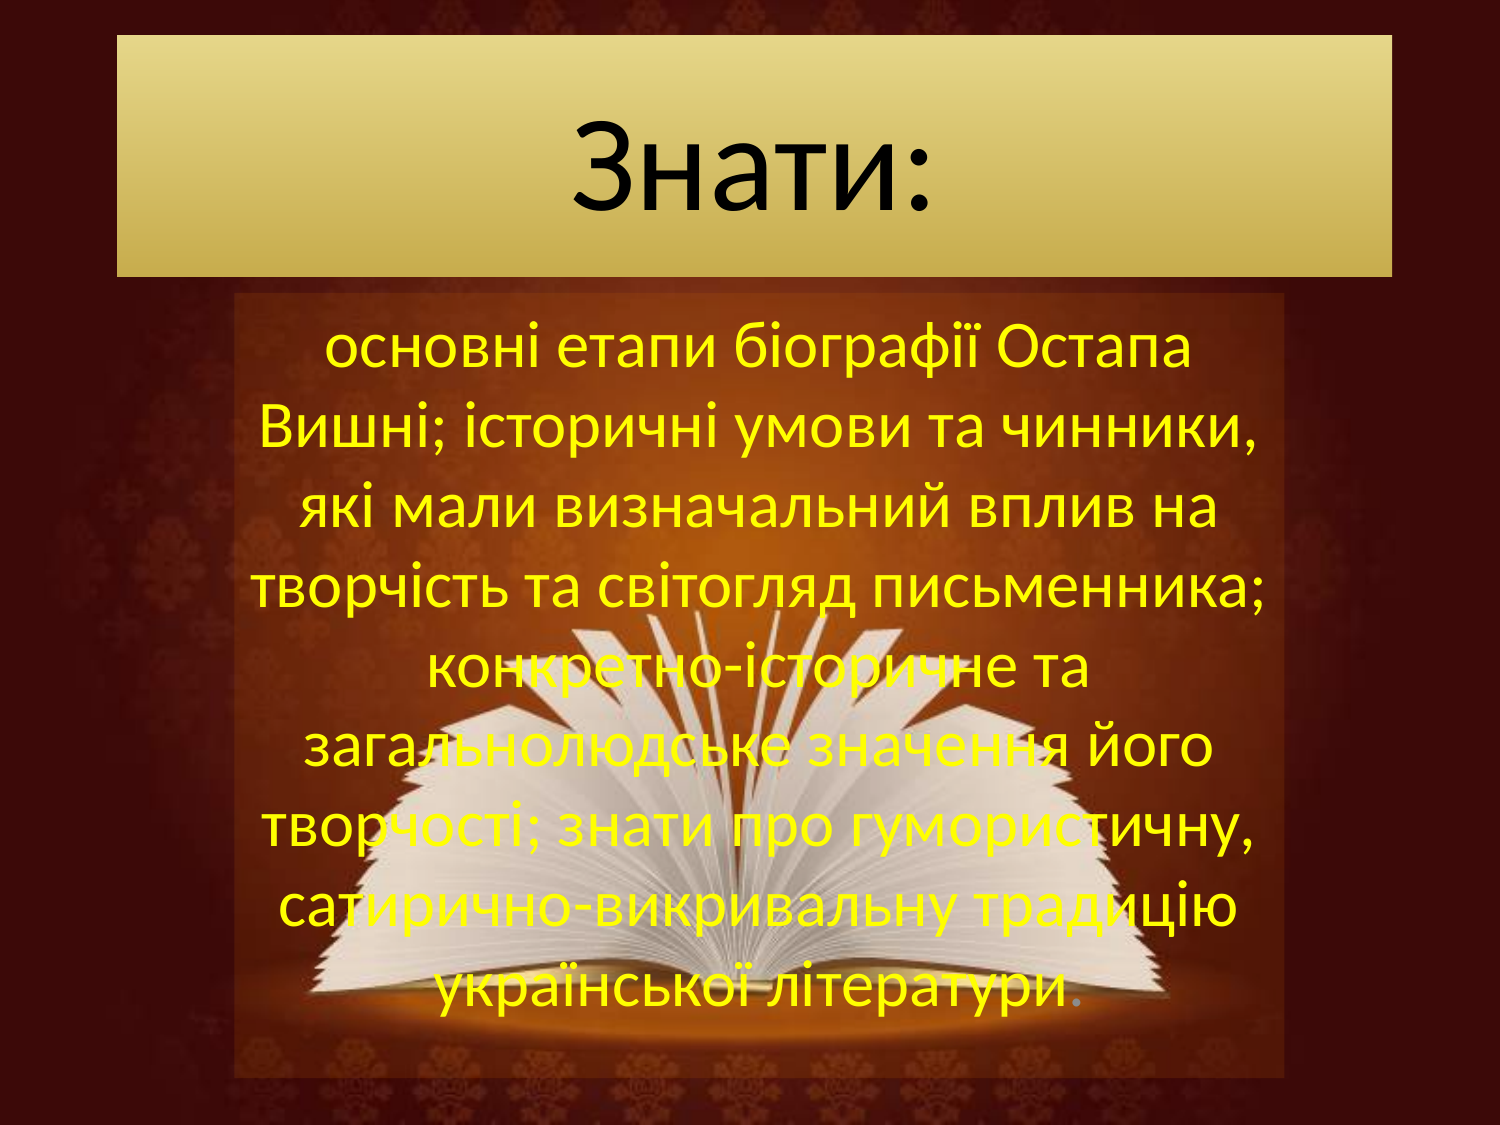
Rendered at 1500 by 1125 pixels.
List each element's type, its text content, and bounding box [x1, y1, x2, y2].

picture [0, 0, 1500, 1125]
subtitle основні етапи біографії Остапа Вишні; історичні умови та чинники, які мали визначальний вплив на творчість та світогляд письменника; конкретно-історичне та загальнолюдське значення його творчості; знати про гумористичну, сатирично-викривальну традицію української літератури. [234, 292, 1285, 1079]
title Знати: [116, 34, 1393, 277]
